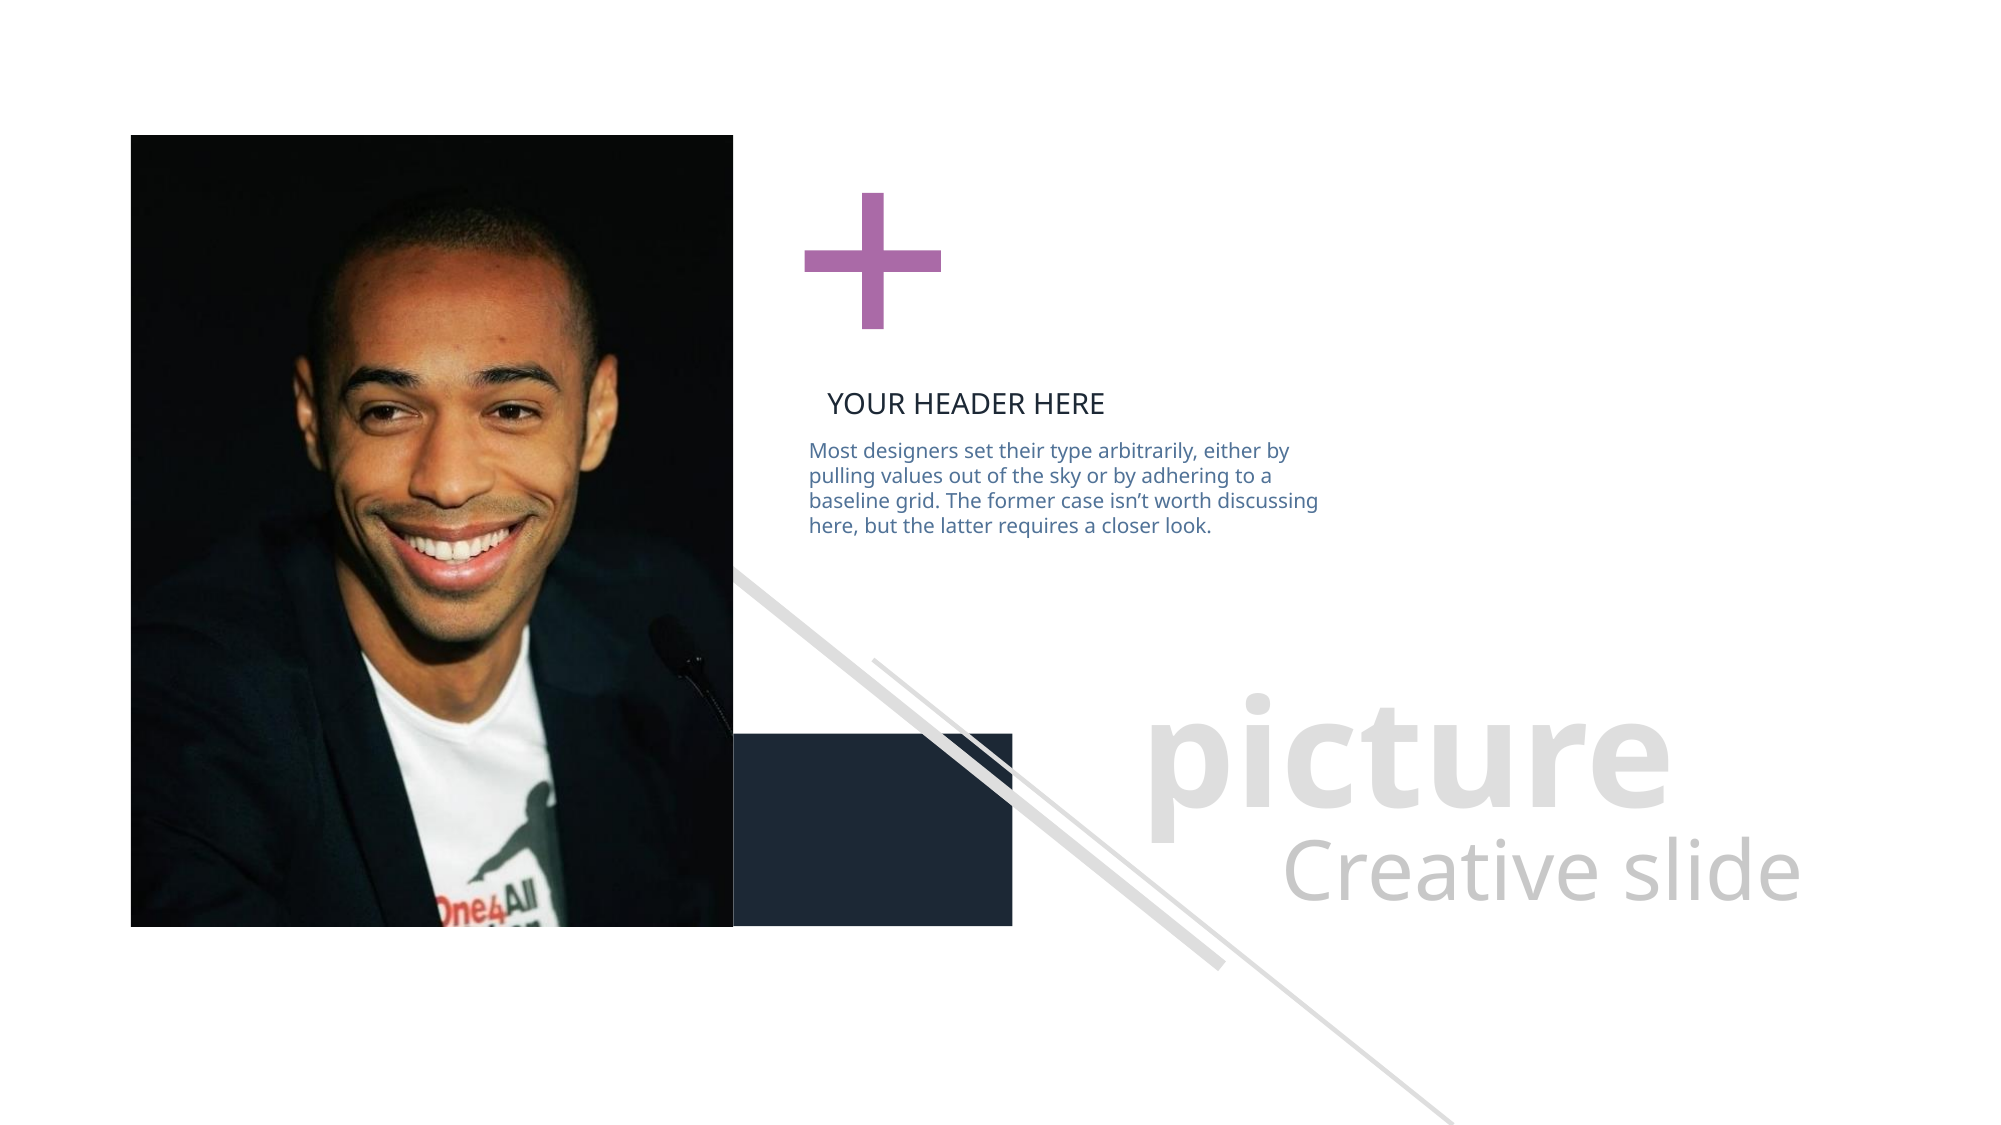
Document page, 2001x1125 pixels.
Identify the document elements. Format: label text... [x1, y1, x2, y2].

text_box picture [1223, 650, 1691, 810]
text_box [872, 659, 1453, 1125]
text_box [804, 192, 942, 330]
text_box YOUR HEADER HERE [812, 377, 1121, 428]
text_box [641, 500, 1223, 967]
text_box Creative slide [1453, 810, 1987, 925]
text_box Most designers set their type arbitrarily, either by pulling values out of the sky or by adhering to a baseline grid. The former case isn’t worth discussing here, but the latter requires a closer look. [794, 430, 1339, 546]
picture [130, 135, 734, 927]
